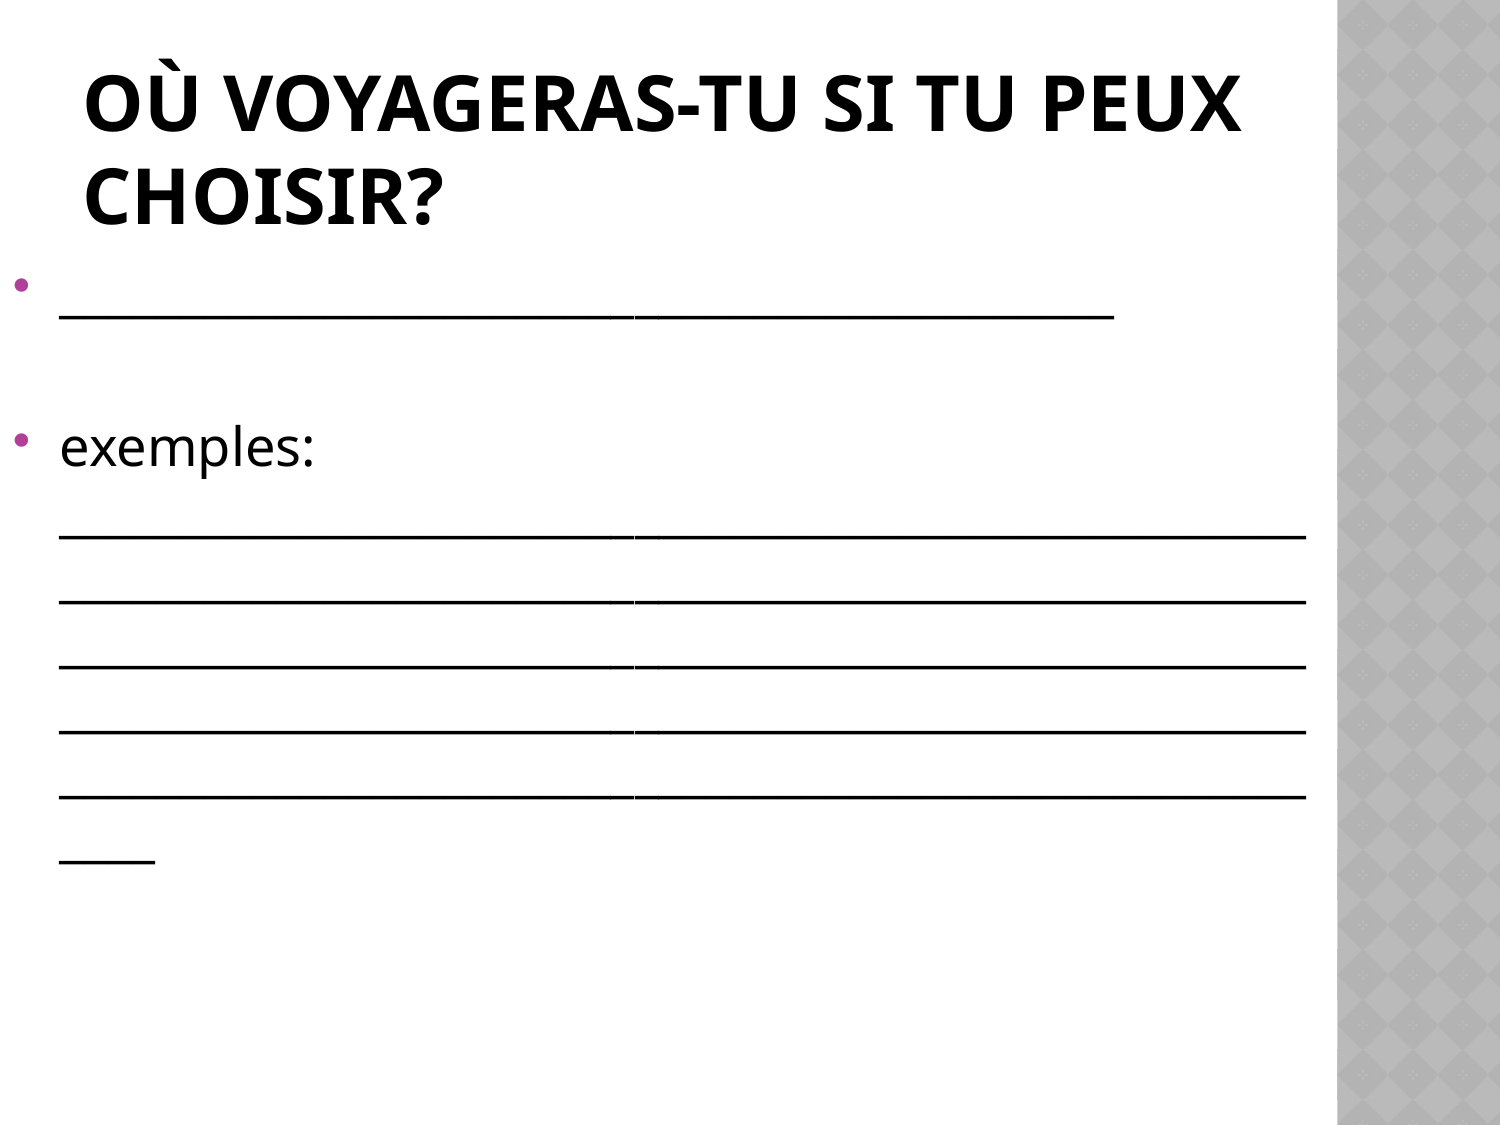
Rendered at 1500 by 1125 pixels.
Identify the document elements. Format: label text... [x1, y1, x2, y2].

list ____________________________________________ exemples: ________________________________________________________________________________________________________________________________________________________________________________________________________________________________________________________________________ [0, 249, 1338, 1125]
title Où voyageras-tu si tu peux choisir? [75, 52, 1263, 240]
